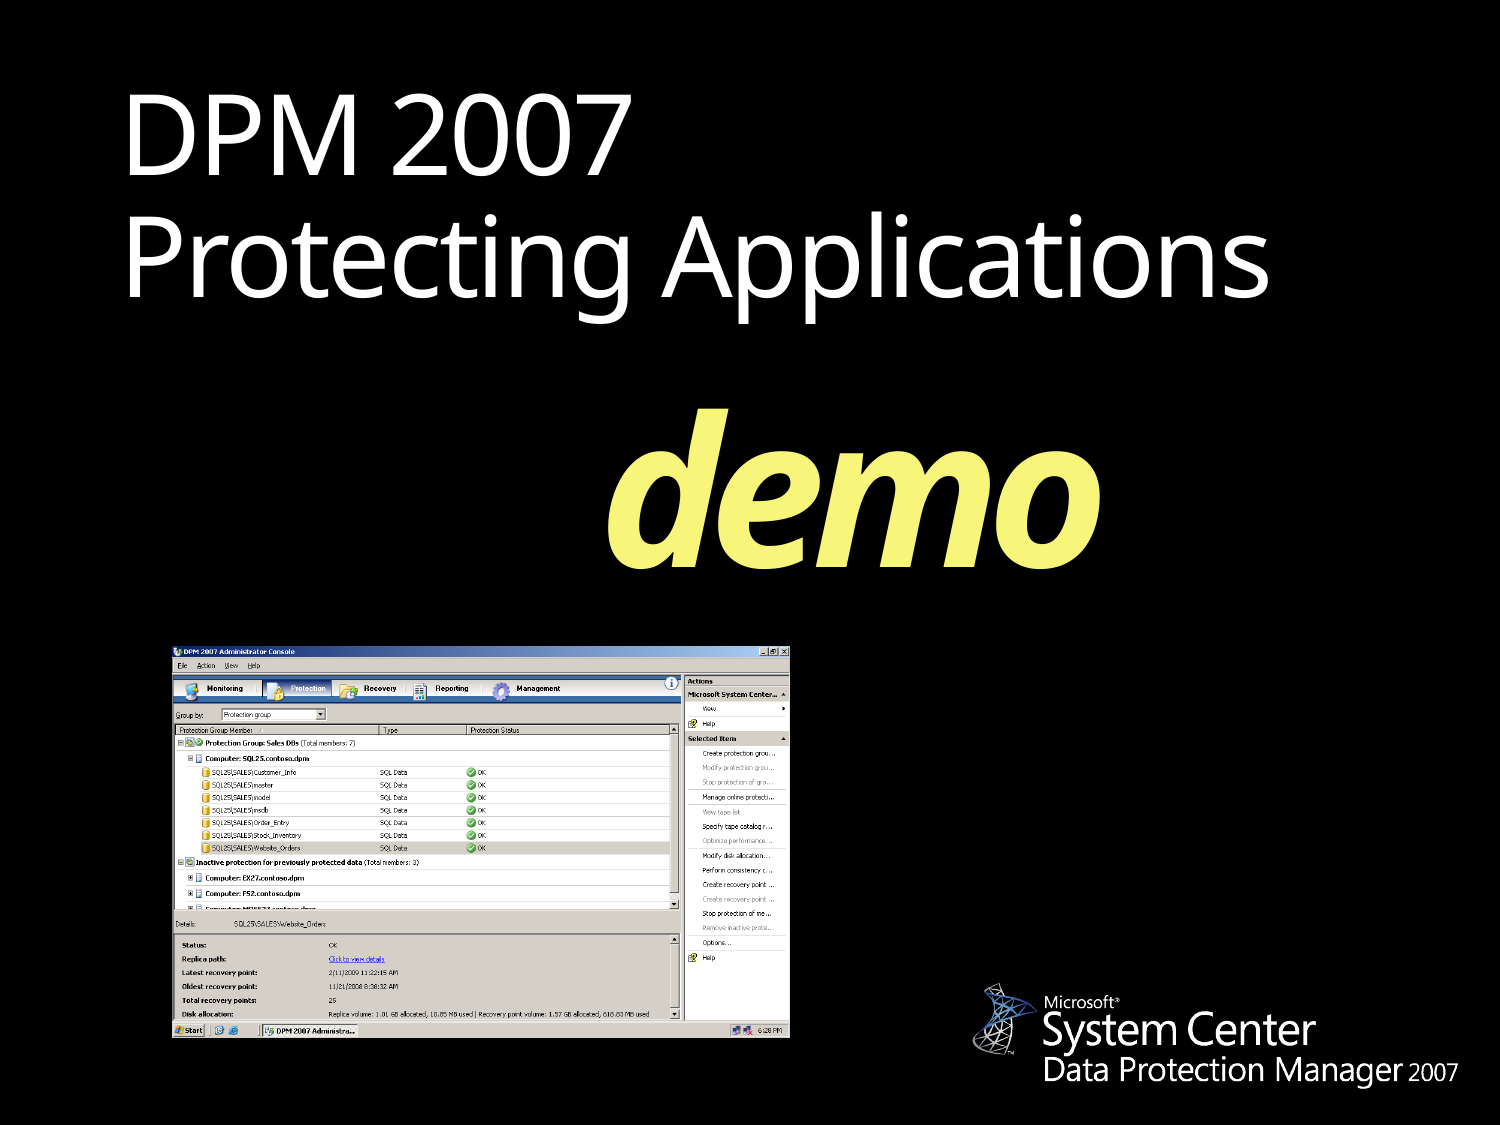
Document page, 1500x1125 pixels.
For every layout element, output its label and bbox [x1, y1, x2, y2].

title [119, 75, 1438, 325]
picture [171, 646, 791, 1039]
picture [971, 983, 1458, 1090]
list [119, 387, 1150, 615]
